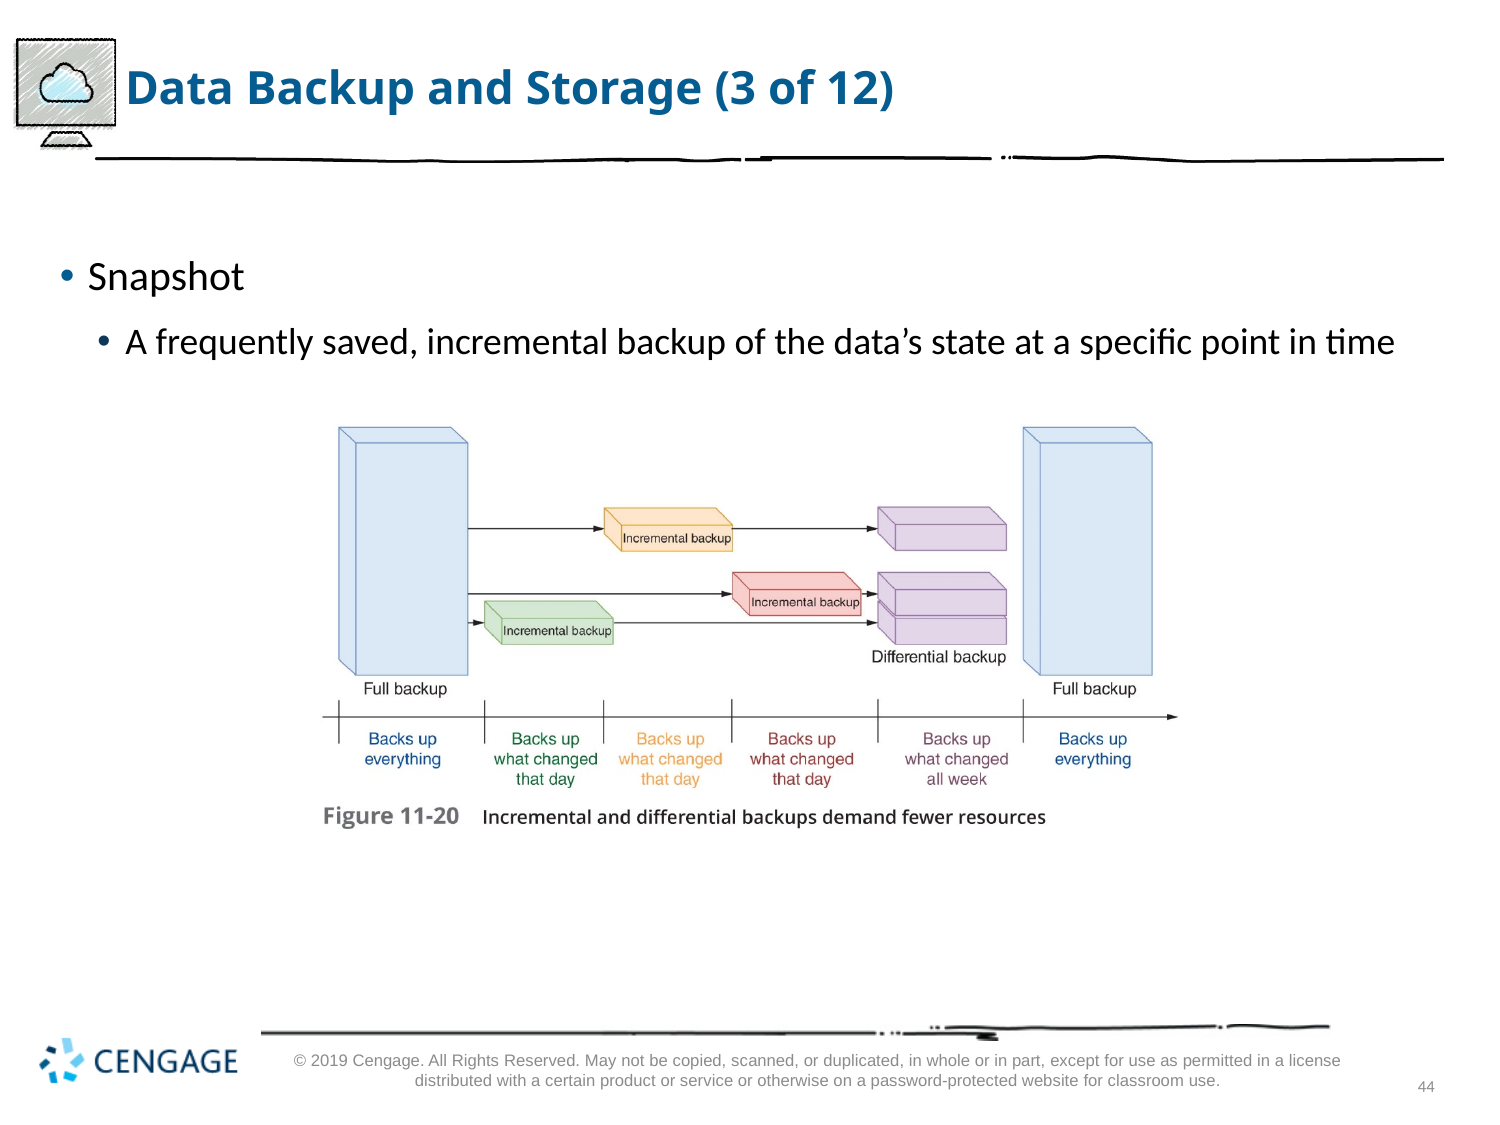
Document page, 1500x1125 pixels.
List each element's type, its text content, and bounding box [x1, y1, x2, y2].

picture [261, 1024, 1331, 1041]
picture [19, 1024, 250, 1096]
list Snapshot A frequently saved, incremental backup of the data’s state at a specific point in time [59, 252, 1441, 365]
title Data Backup and Storage (3 of 12) [125, 66, 1442, 116]
picture [95, 155, 1444, 163]
picture [13, 36, 117, 151]
picture [320, 424, 1180, 832]
footer © 2019 Cengage. All Rights Reserved. May not be copied, scanned, or duplicated, in whole or in part, except for use as permitted in a license distributed with a certain product or service or otherwise on a password-protected website for classroom use. [262, 1050, 1375, 1091]
